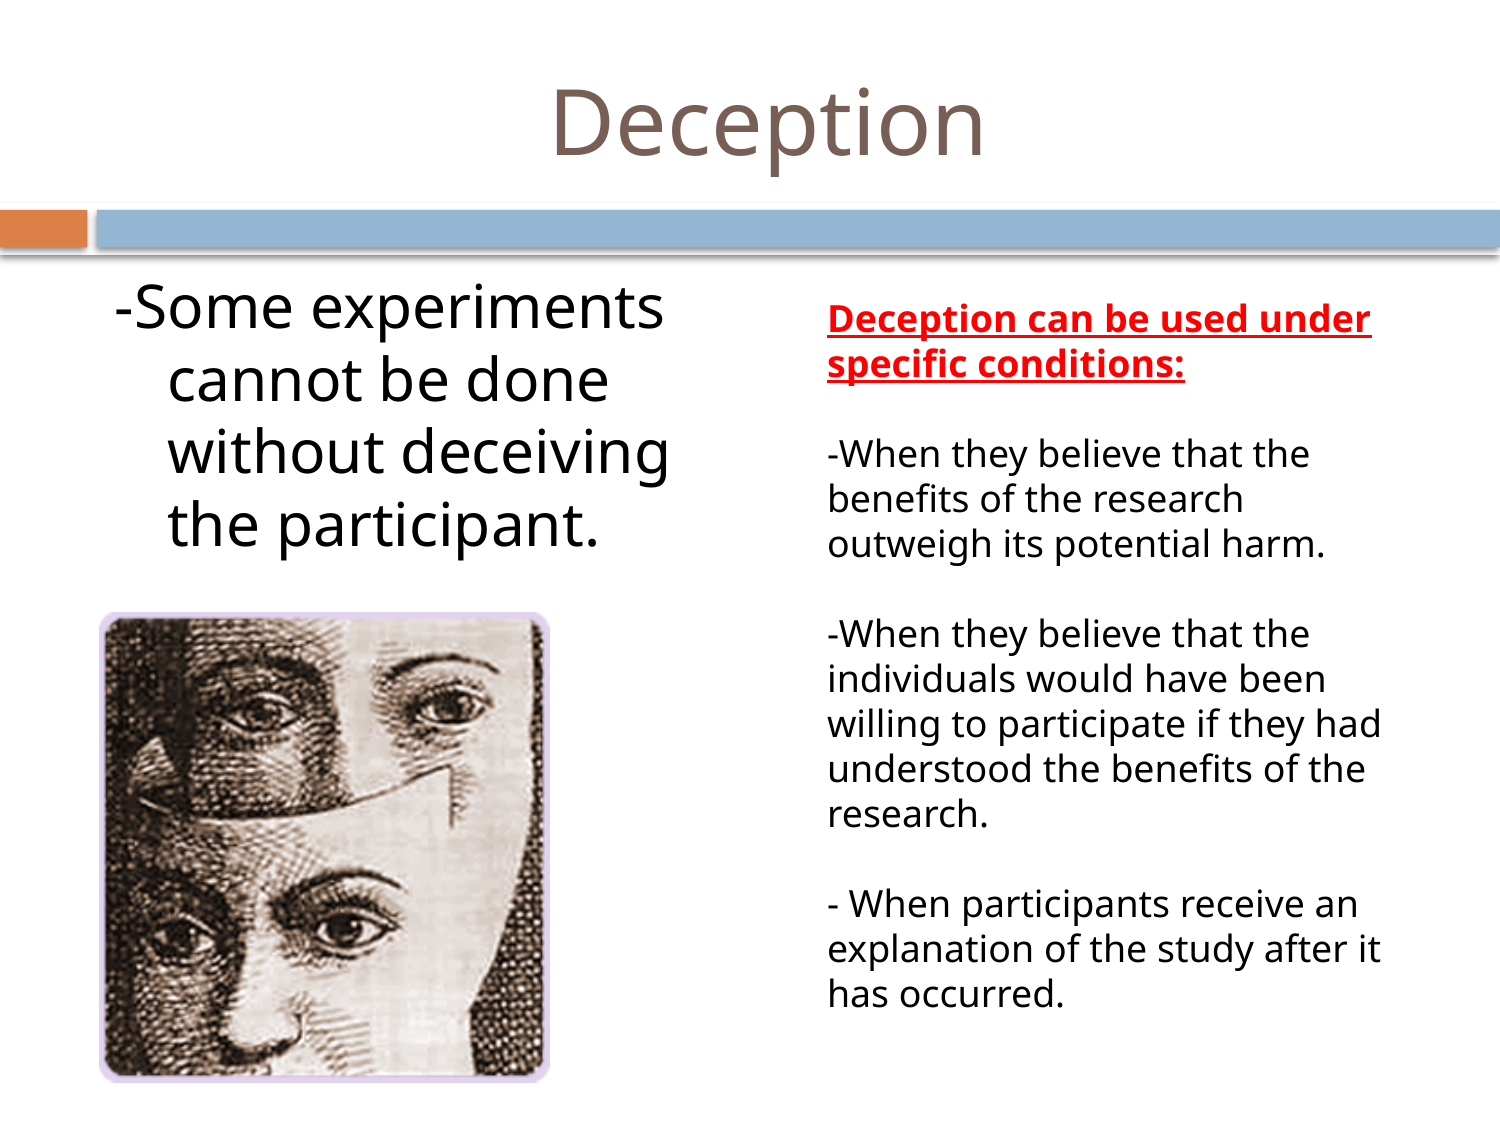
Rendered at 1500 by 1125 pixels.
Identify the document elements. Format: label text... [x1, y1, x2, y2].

text_box Deception can be used under specific conditions: -When they believe that the benefits of the research outweigh its potential harm. -When they believe that the individuals would have been willing to participate if they had understood the benefits of the research. - When participants receive an explanation of the study after it has occurred. [812, 287, 1400, 1023]
title Deception [99, 37, 1438, 201]
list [99, 612, 551, 1083]
list -Some experiments cannot be done without deceiving the participant. [99, 260, 738, 1011]
